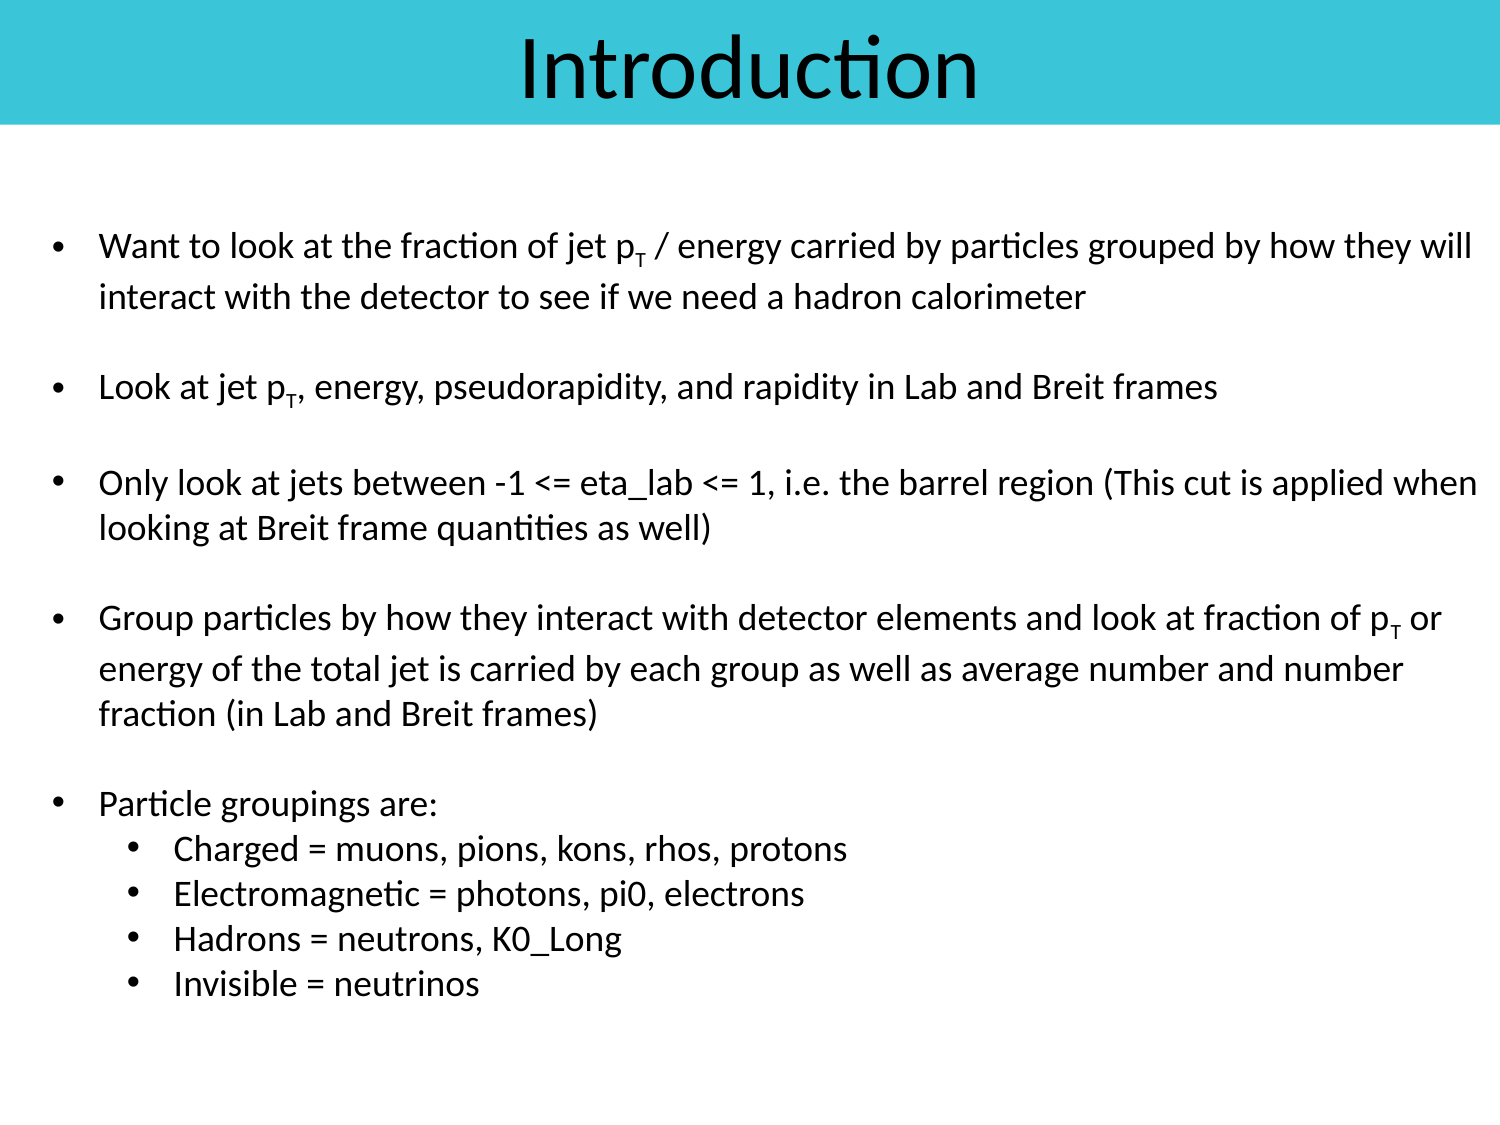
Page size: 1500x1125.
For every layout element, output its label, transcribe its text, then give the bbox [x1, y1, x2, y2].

text_box Want to look at the fraction of jet pT / energy carried by particles grouped by how they will interact with the detector to see if we need a hadron calorimeter Look at jet pT, energy, pseudorapidity, and rapidity in Lab and Breit frames Only look at jets between -1 <= eta_lab <= 1, i.e. the barrel region (This cut is applied when looking at Breit frame quantities as well) Group particles by how they interact with detector elements and look at fraction of pT or energy of the total jet is carried by each group as well as average number and number fraction (in Lab and Breit frames) Particle groupings are: Charged = muons, pions, kons, rhos, protons Electromagnetic = photons, pi0, electrons Hadrons = neutrons, K0_Long Invisible = neutrinos [37, 213, 1500, 1012]
text_box Introduction [0, 0, 1500, 125]
